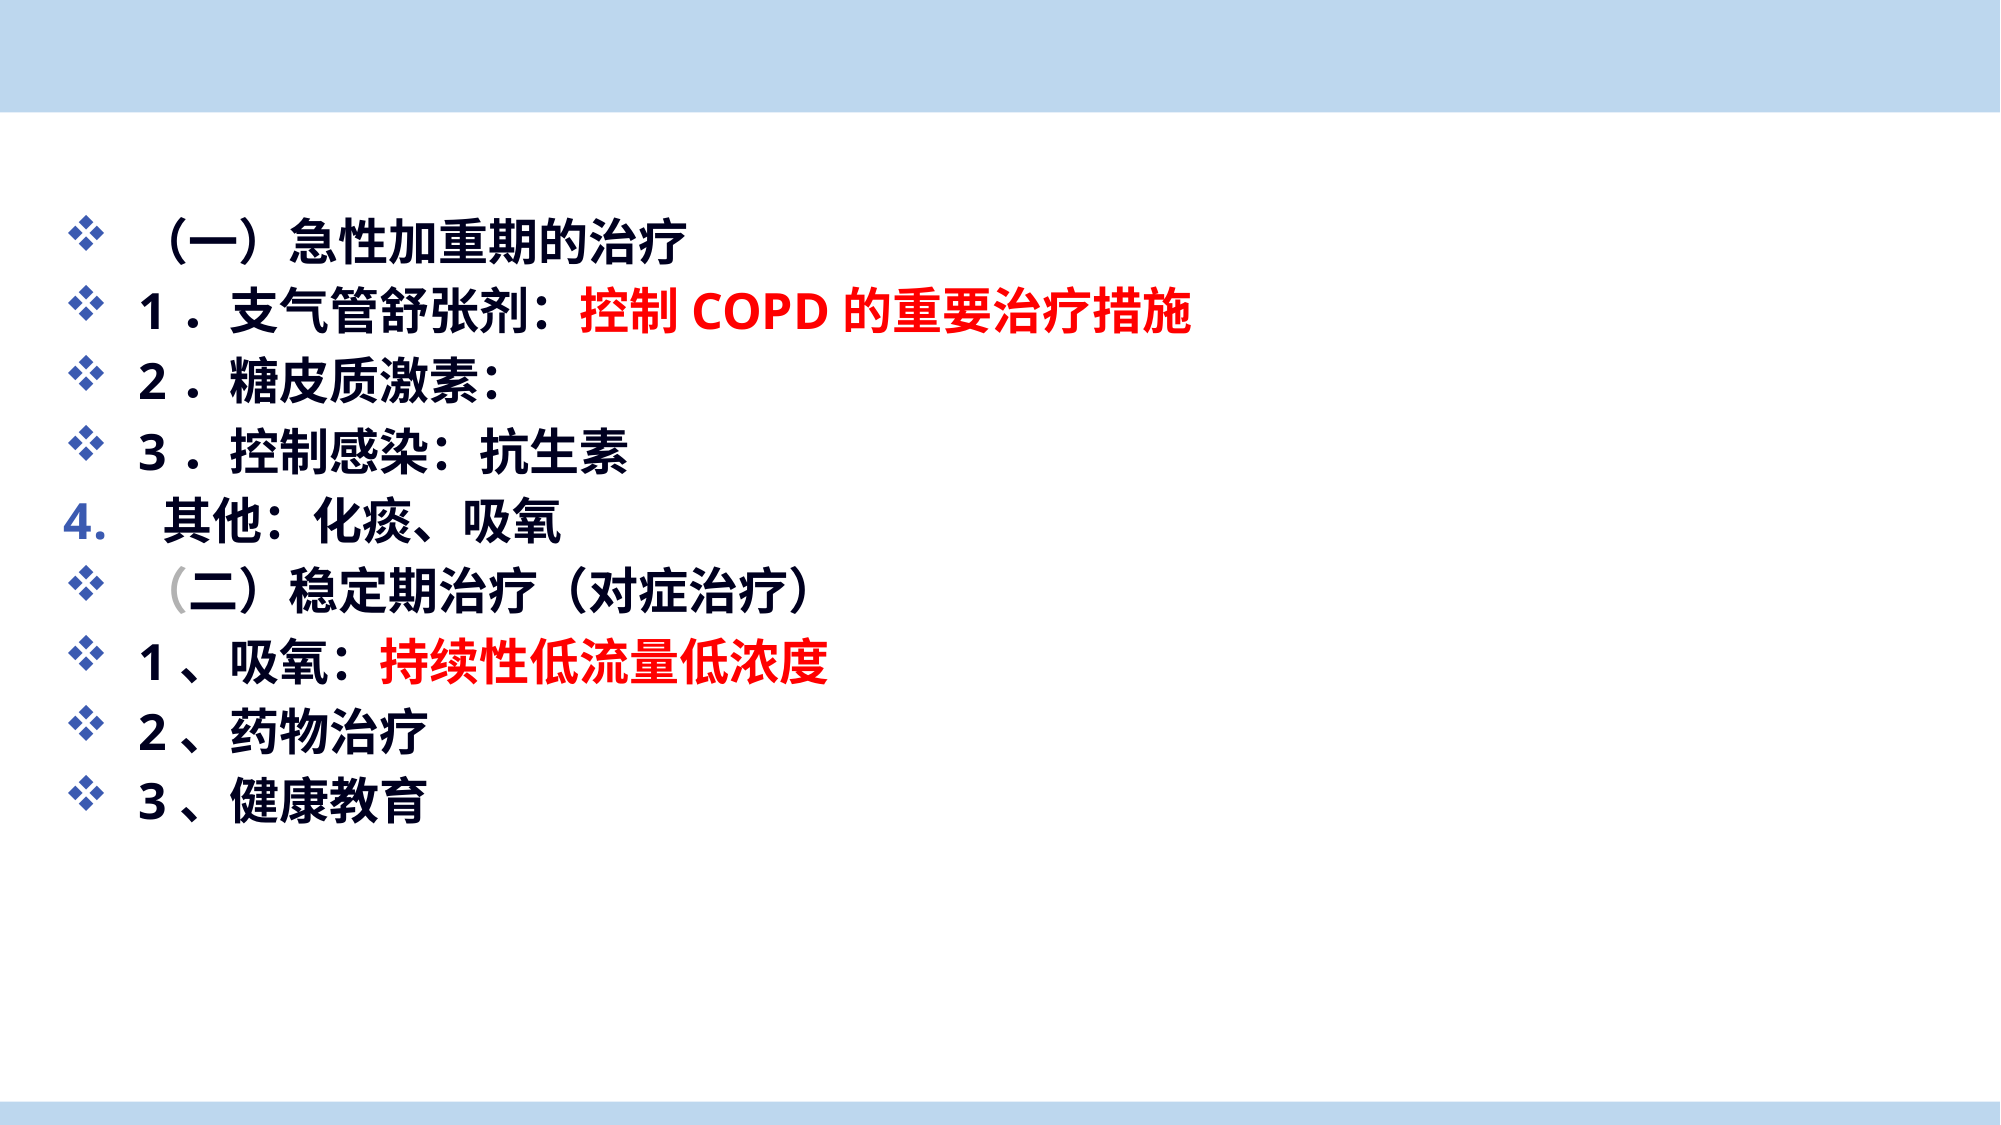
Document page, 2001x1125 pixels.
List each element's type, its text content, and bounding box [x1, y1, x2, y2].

text_box （一）急性加重期的治疗 1．支气管舒张剂：控制COPD的重要治疗措施 2．糖皮质激素： 3．控制感染：抗生素 其他：化痰、吸氧 （二）稳定期治疗（对症治疗） 1、吸氧：持续性低流量低浓度 2、药物治疗 3、健康教育 [48, 202, 1308, 1125]
